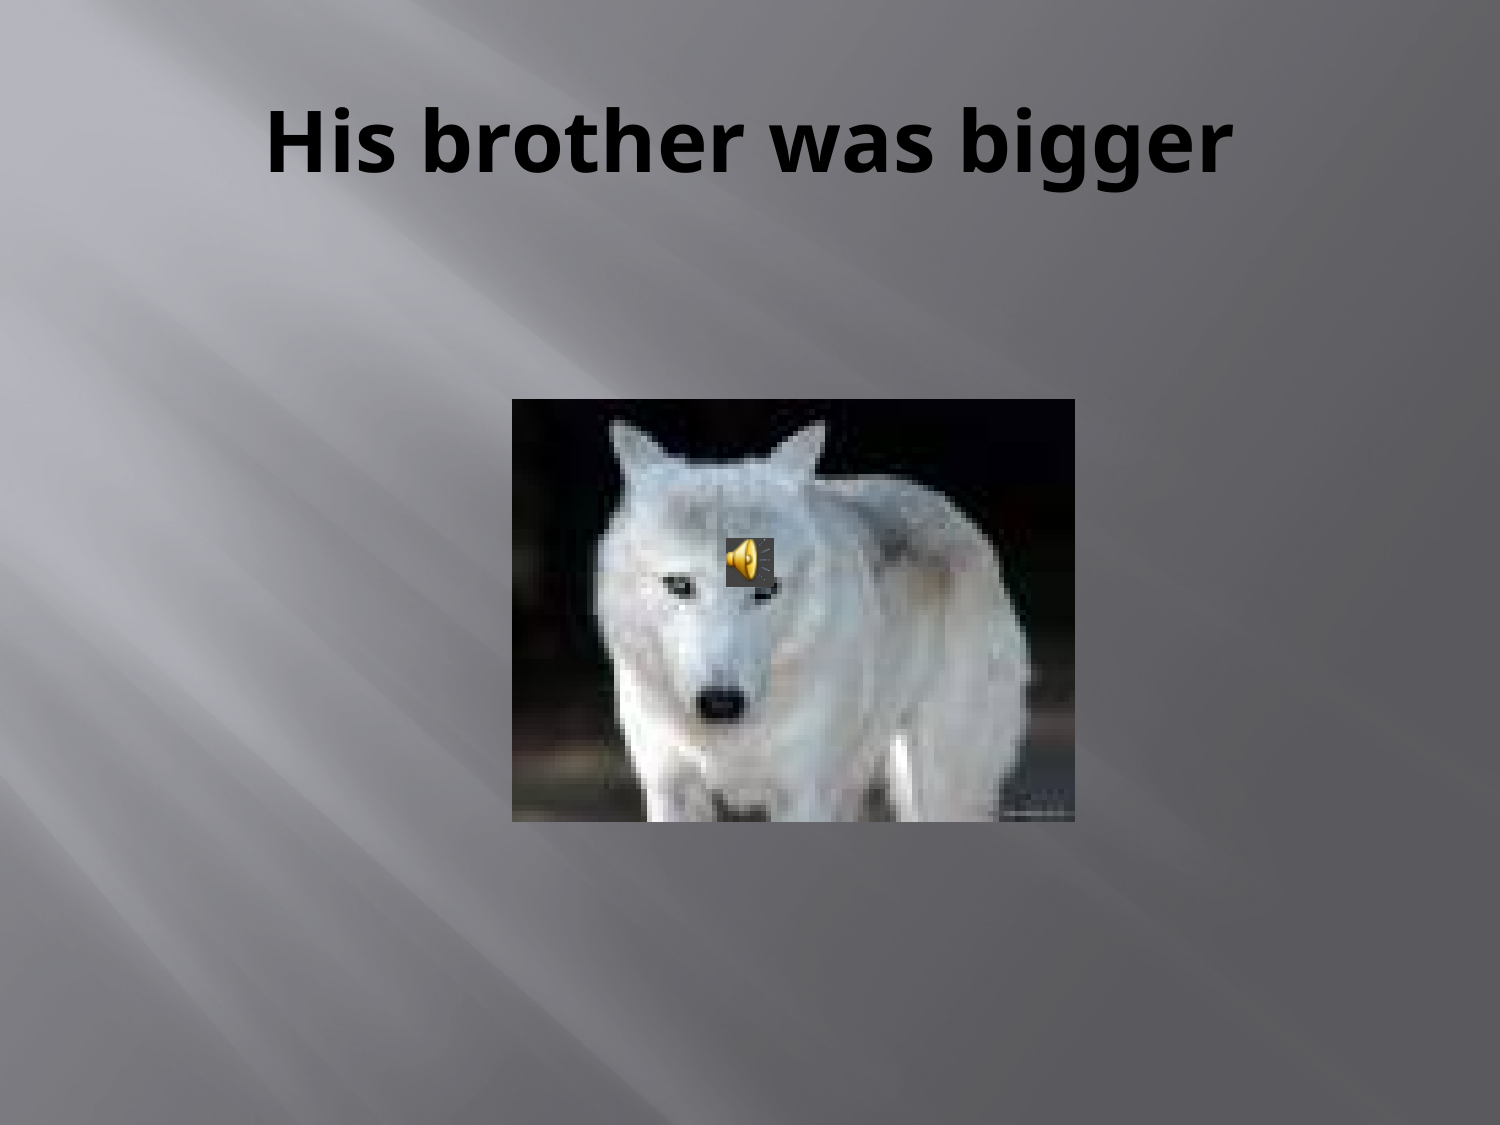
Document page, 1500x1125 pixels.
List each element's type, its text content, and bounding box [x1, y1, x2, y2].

title His brother was bigger [75, 45, 1425, 233]
picture [512, 399, 1076, 823]
